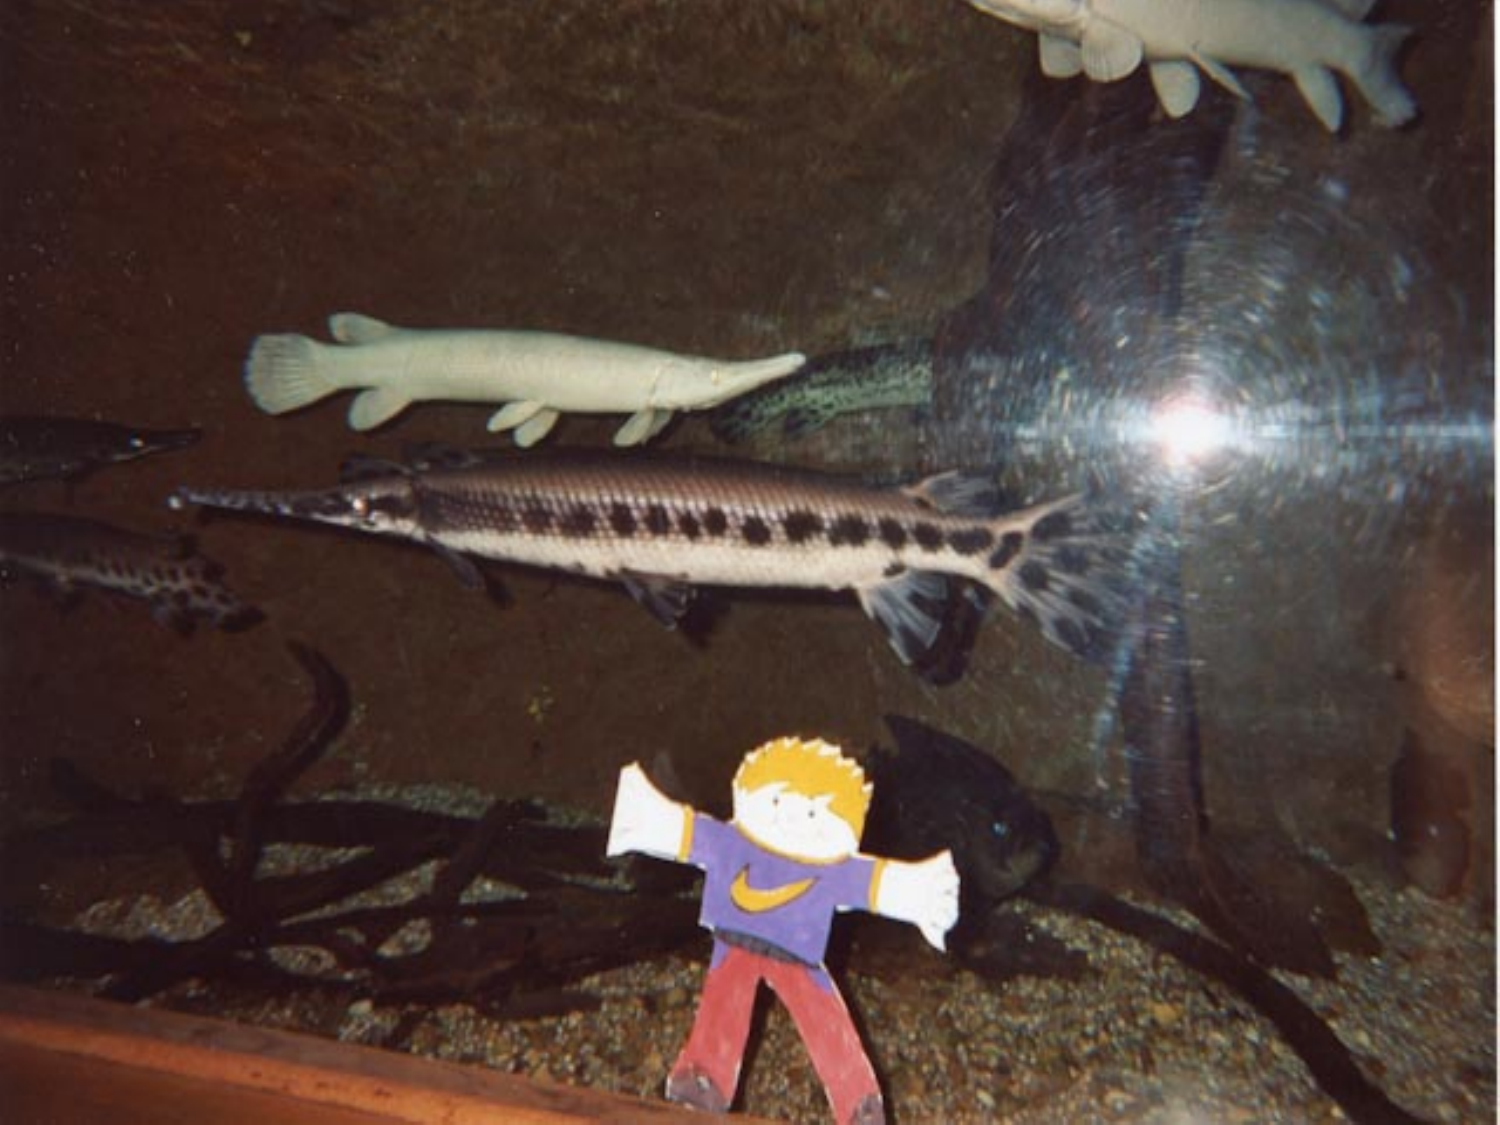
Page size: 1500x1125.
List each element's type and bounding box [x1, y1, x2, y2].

list [0, 0, 1500, 1125]
